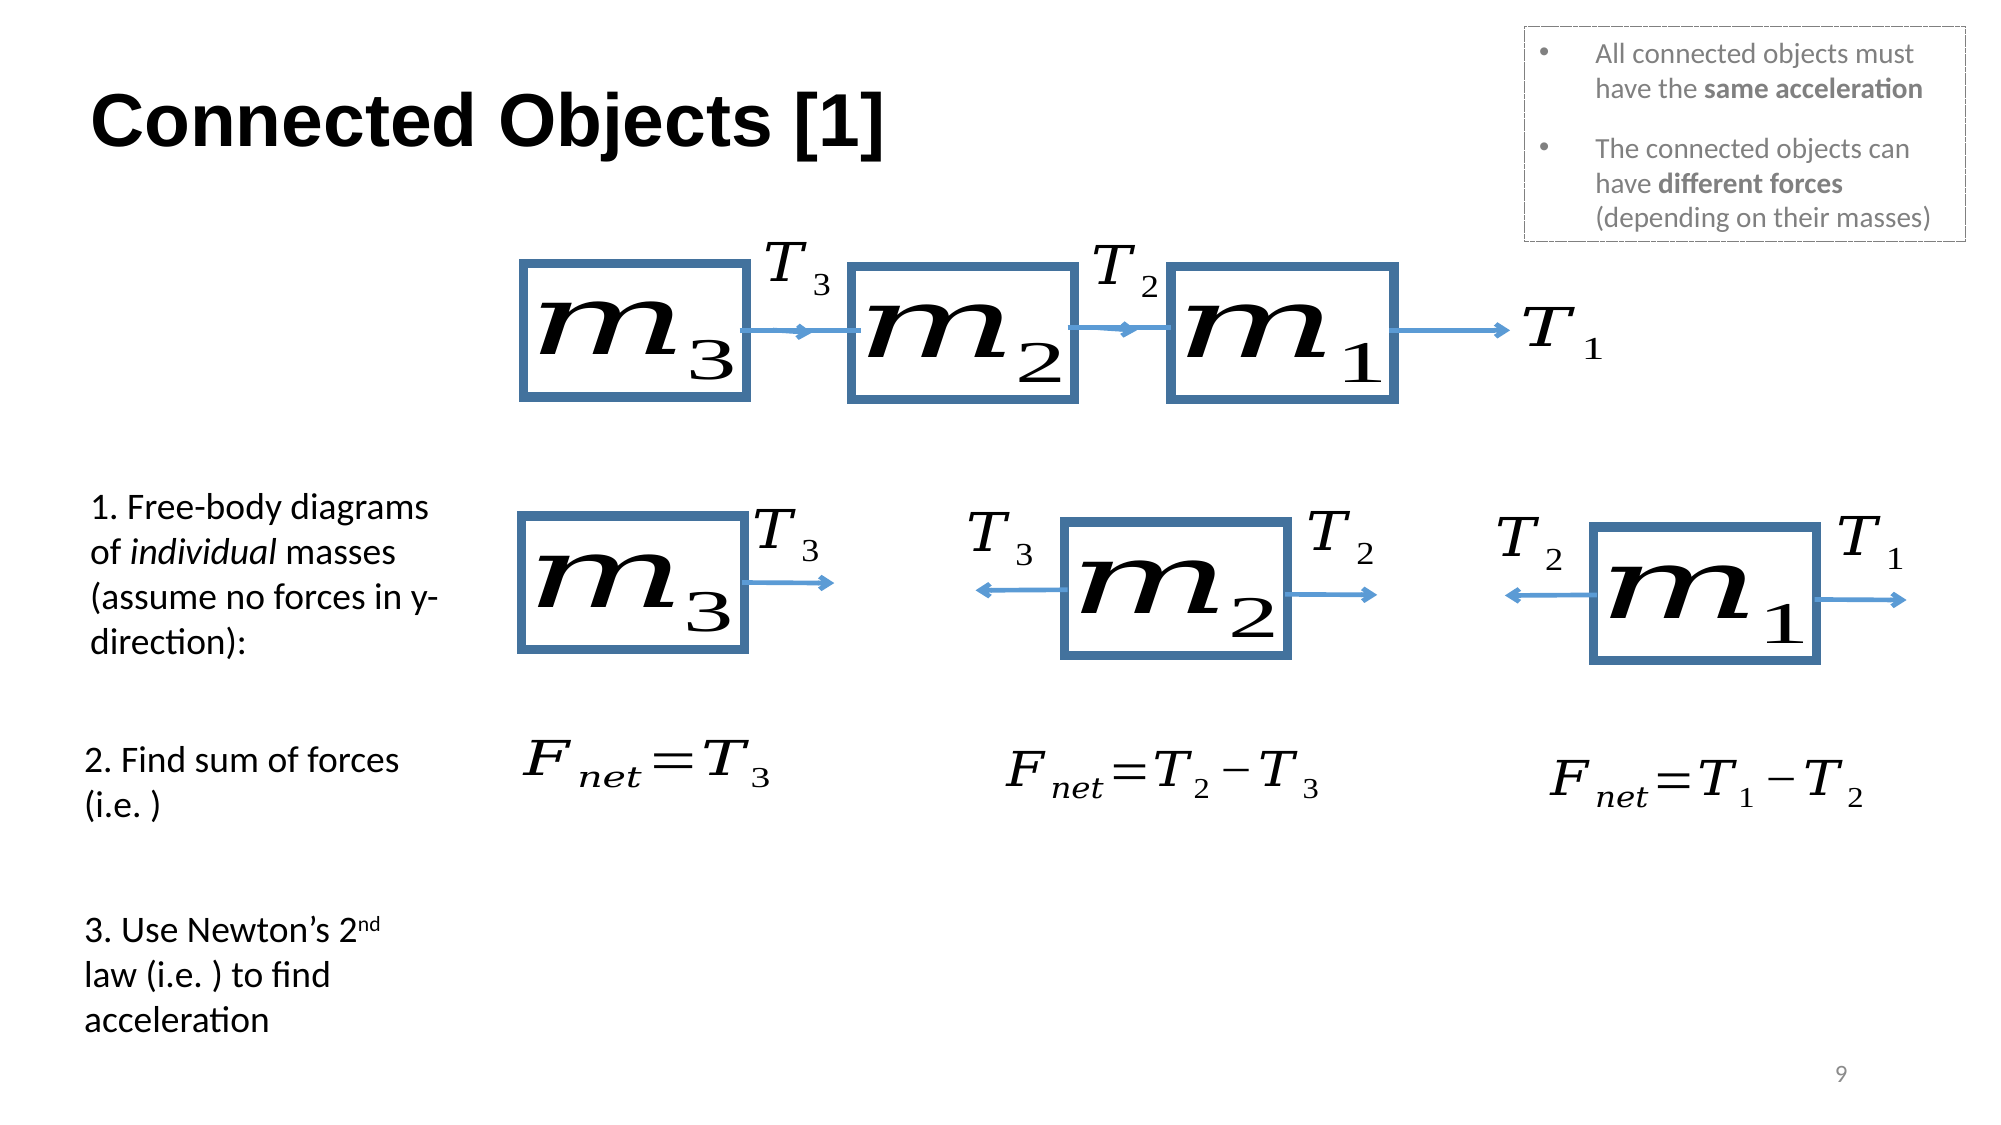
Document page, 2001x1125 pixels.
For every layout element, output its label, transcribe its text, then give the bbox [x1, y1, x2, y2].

slide_number 9 [1412, 1042, 1863, 1103]
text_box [1495, 508, 1907, 656]
title Connected Objects [1] [75, 48, 1524, 197]
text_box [966, 503, 1378, 651]
text_box 1. Free-body diagrams of individual masses (assume no forces in y-direction): [75, 474, 469, 670]
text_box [526, 501, 835, 645]
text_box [528, 234, 1603, 395]
text_box All connected objects must have the same acceleration The connected objects can have different forces (depending on their masses) [1524, 26, 1966, 242]
